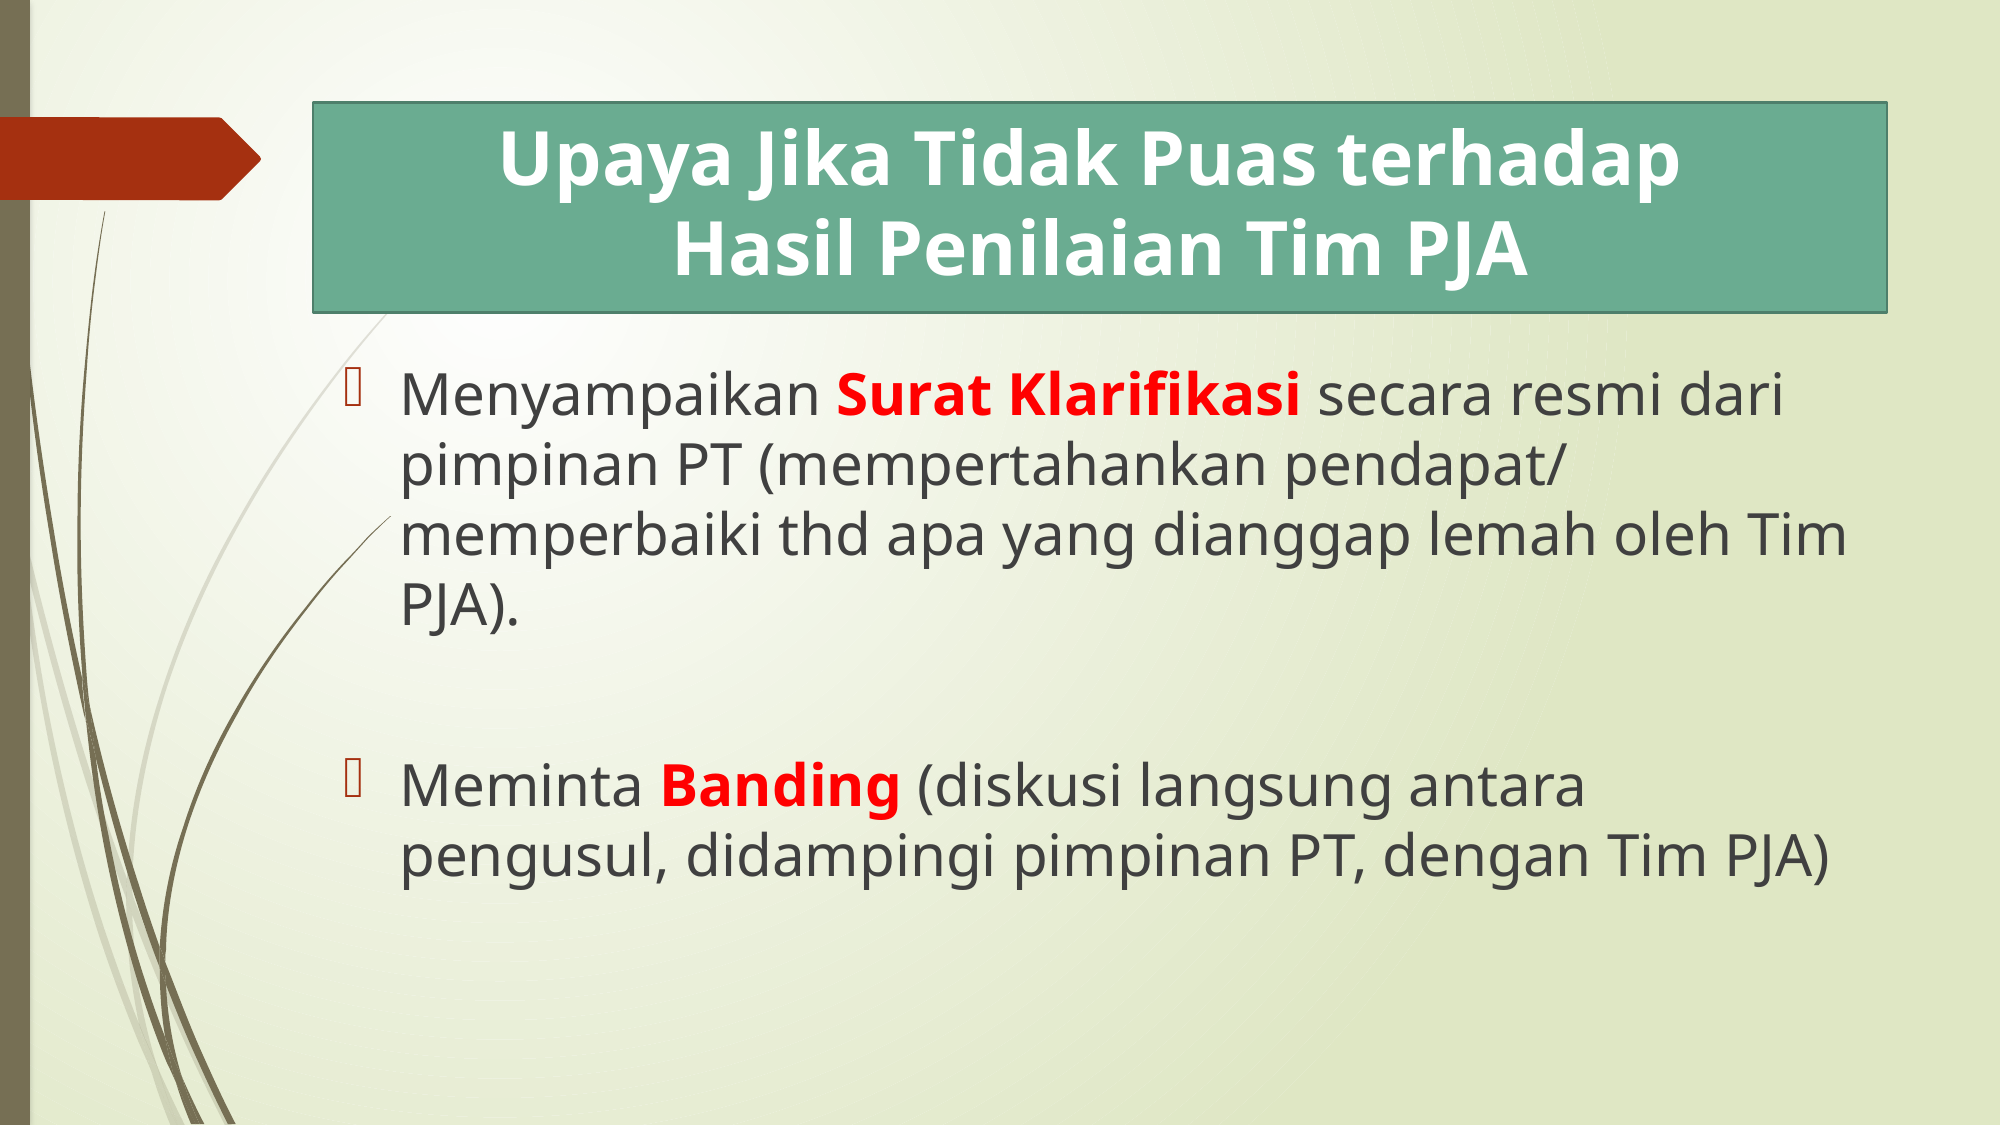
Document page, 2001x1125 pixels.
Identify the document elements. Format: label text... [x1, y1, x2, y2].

title Upaya Jika Tidak Puas terhadap Hasil Penilaian Tim PJA [312, 101, 1888, 314]
list Menyampaikan Surat Klarifikasi secara resmi dari pimpinan PT (mempertahankan pendapat/ memperbaiki thd apa yang dianggap lemah oleh Tim PJA). Meminta Banding (diskusi langsung antara pengusul, didampingi pimpinan PT, dengan Tim PJA) [328, 350, 1888, 970]
